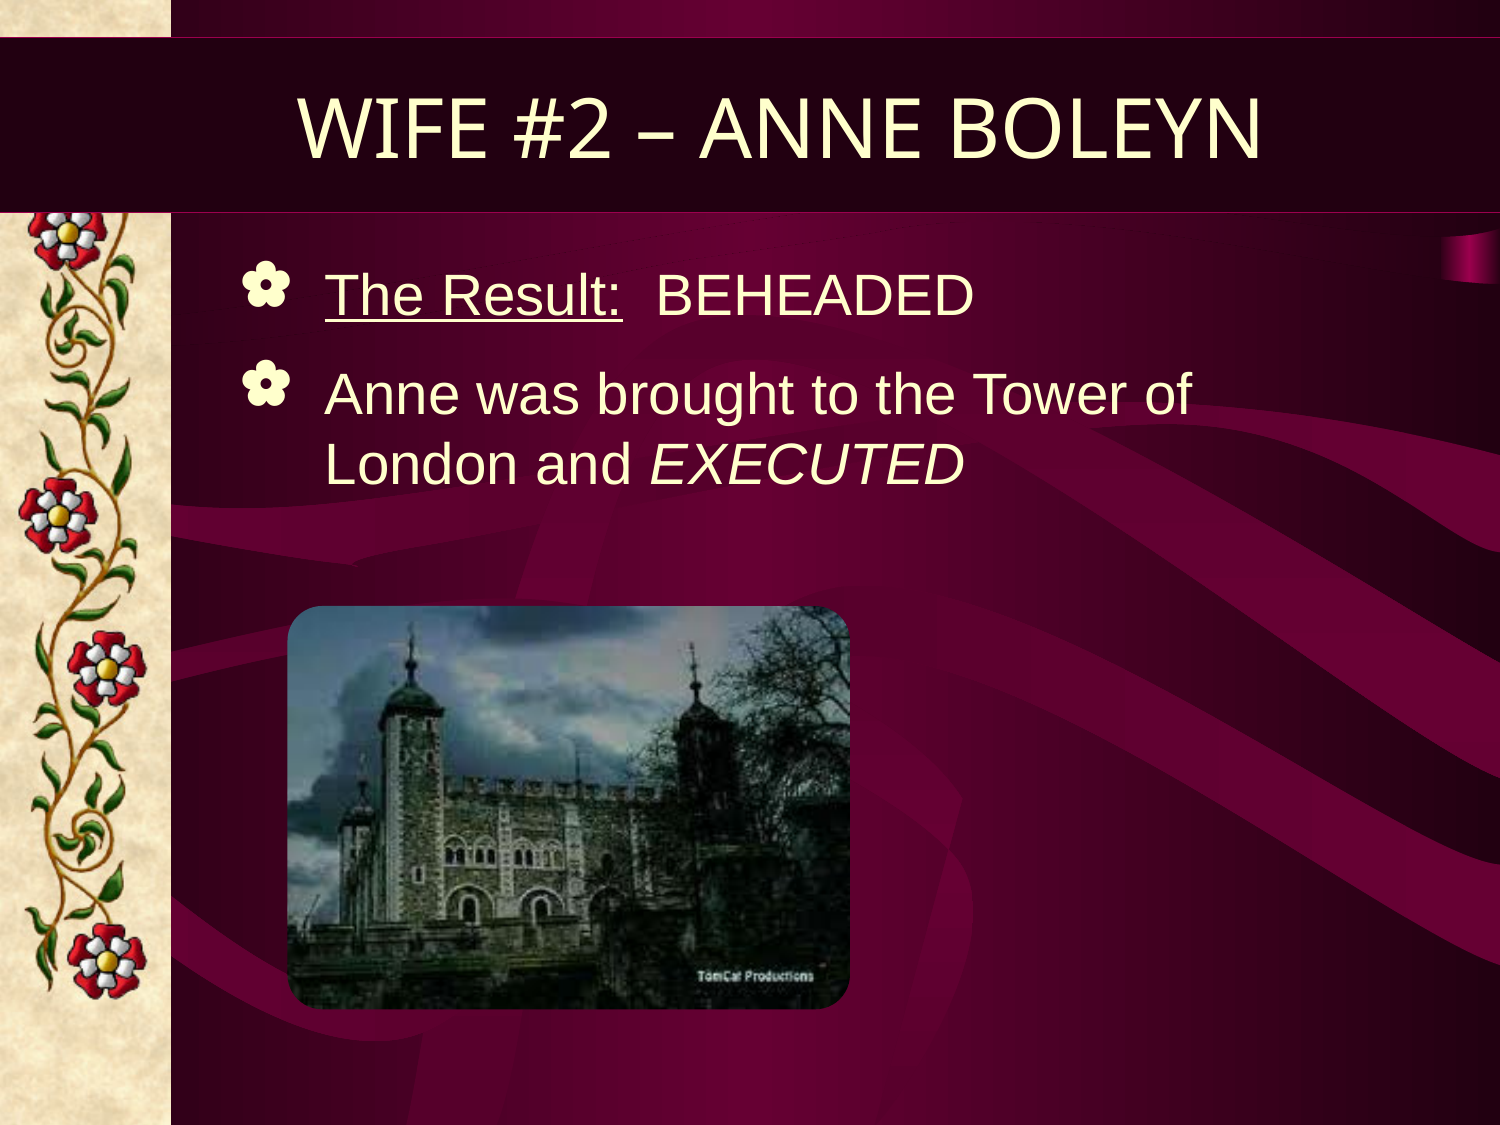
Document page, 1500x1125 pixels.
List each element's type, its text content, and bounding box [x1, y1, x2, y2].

picture [0, 0, 171, 1125]
text_box The Result: BEHEADED Anne was brought to the Tower of London and EXECUTED [224, 249, 1338, 504]
text_box WIFE #2 – ANNE BOLEYN [174, 37, 1500, 213]
picture [287, 605, 851, 1010]
